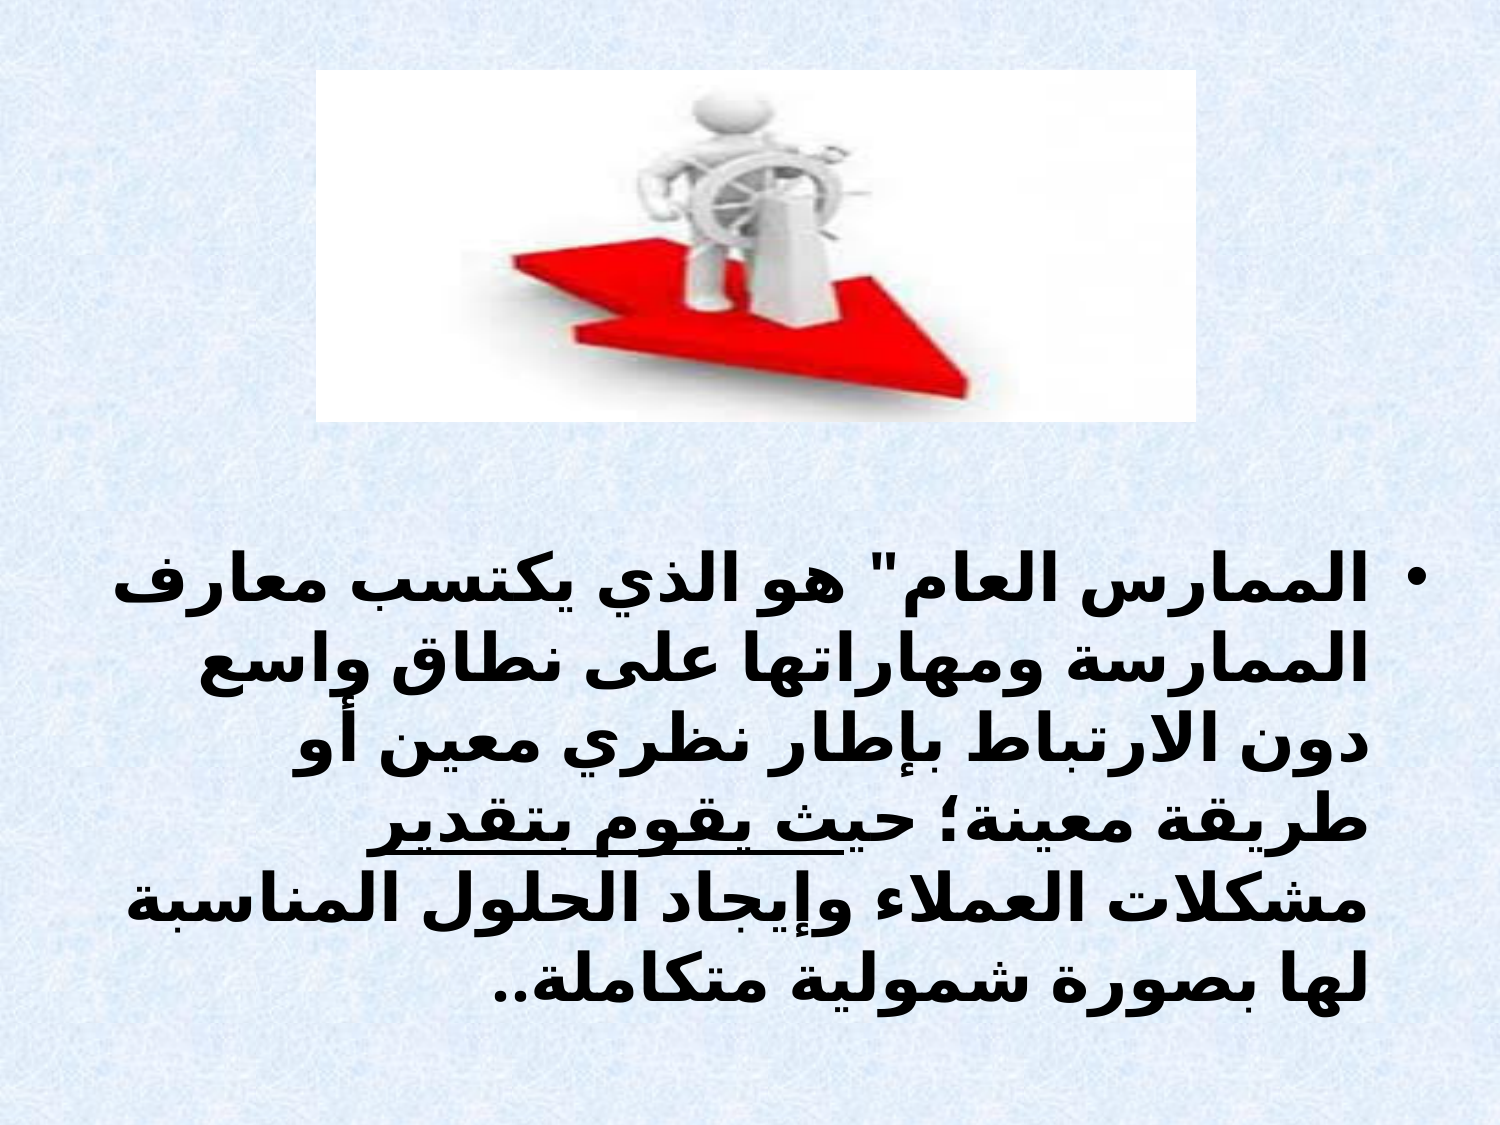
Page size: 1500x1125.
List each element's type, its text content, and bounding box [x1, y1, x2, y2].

picture [316, 70, 1196, 423]
list الممارس العام" هو الذي يكتسب معارف الممارسة ومهاراتها على نطاق واسع دون الارتباط بإطار نظري معين أو طريقة معينة؛ حيث يقوم بتقدير مشكلات العملاء وإيجاد الحلول المناسبة لها بصورة شمولية متكاملة.. [93, 527, 1444, 1020]
